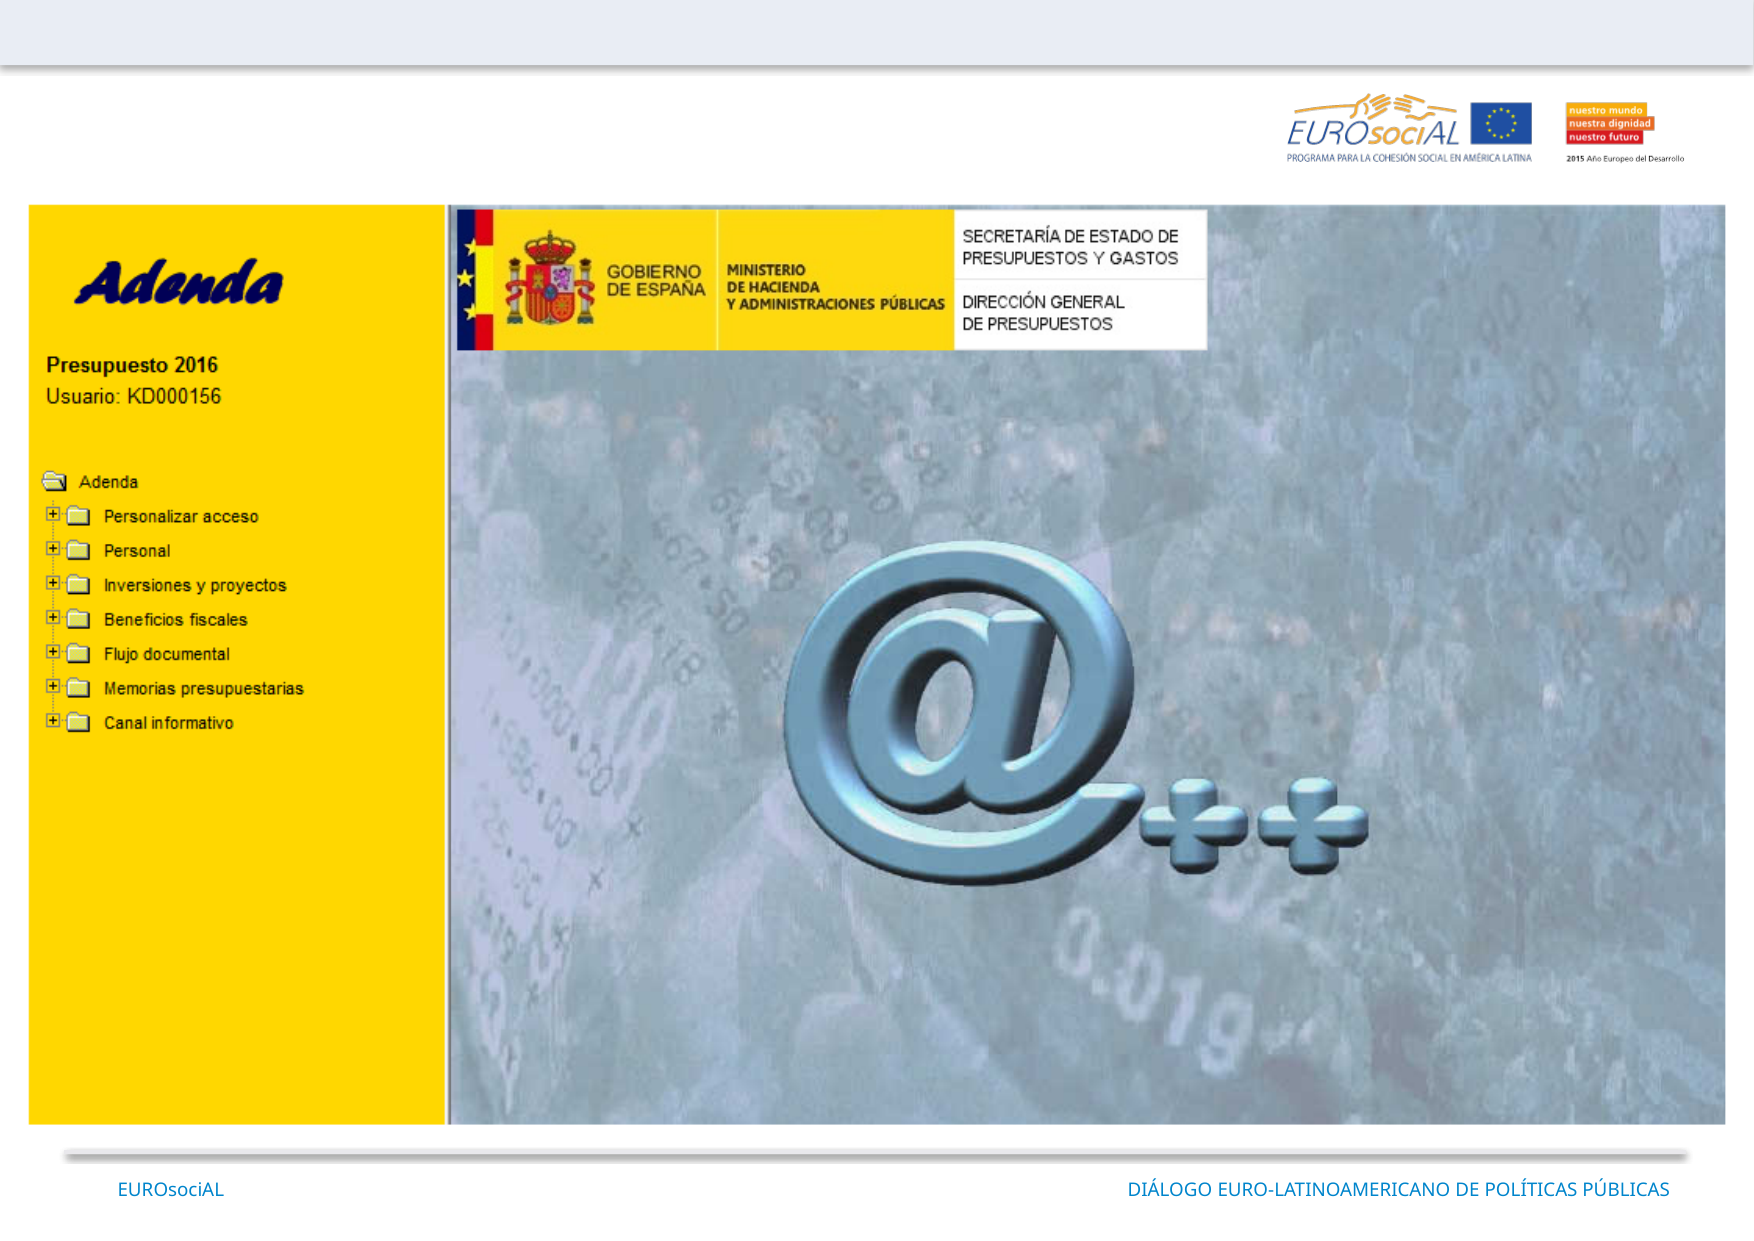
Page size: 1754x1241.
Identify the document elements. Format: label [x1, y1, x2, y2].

picture [1278, 88, 1692, 173]
picture [25, 201, 1726, 1128]
